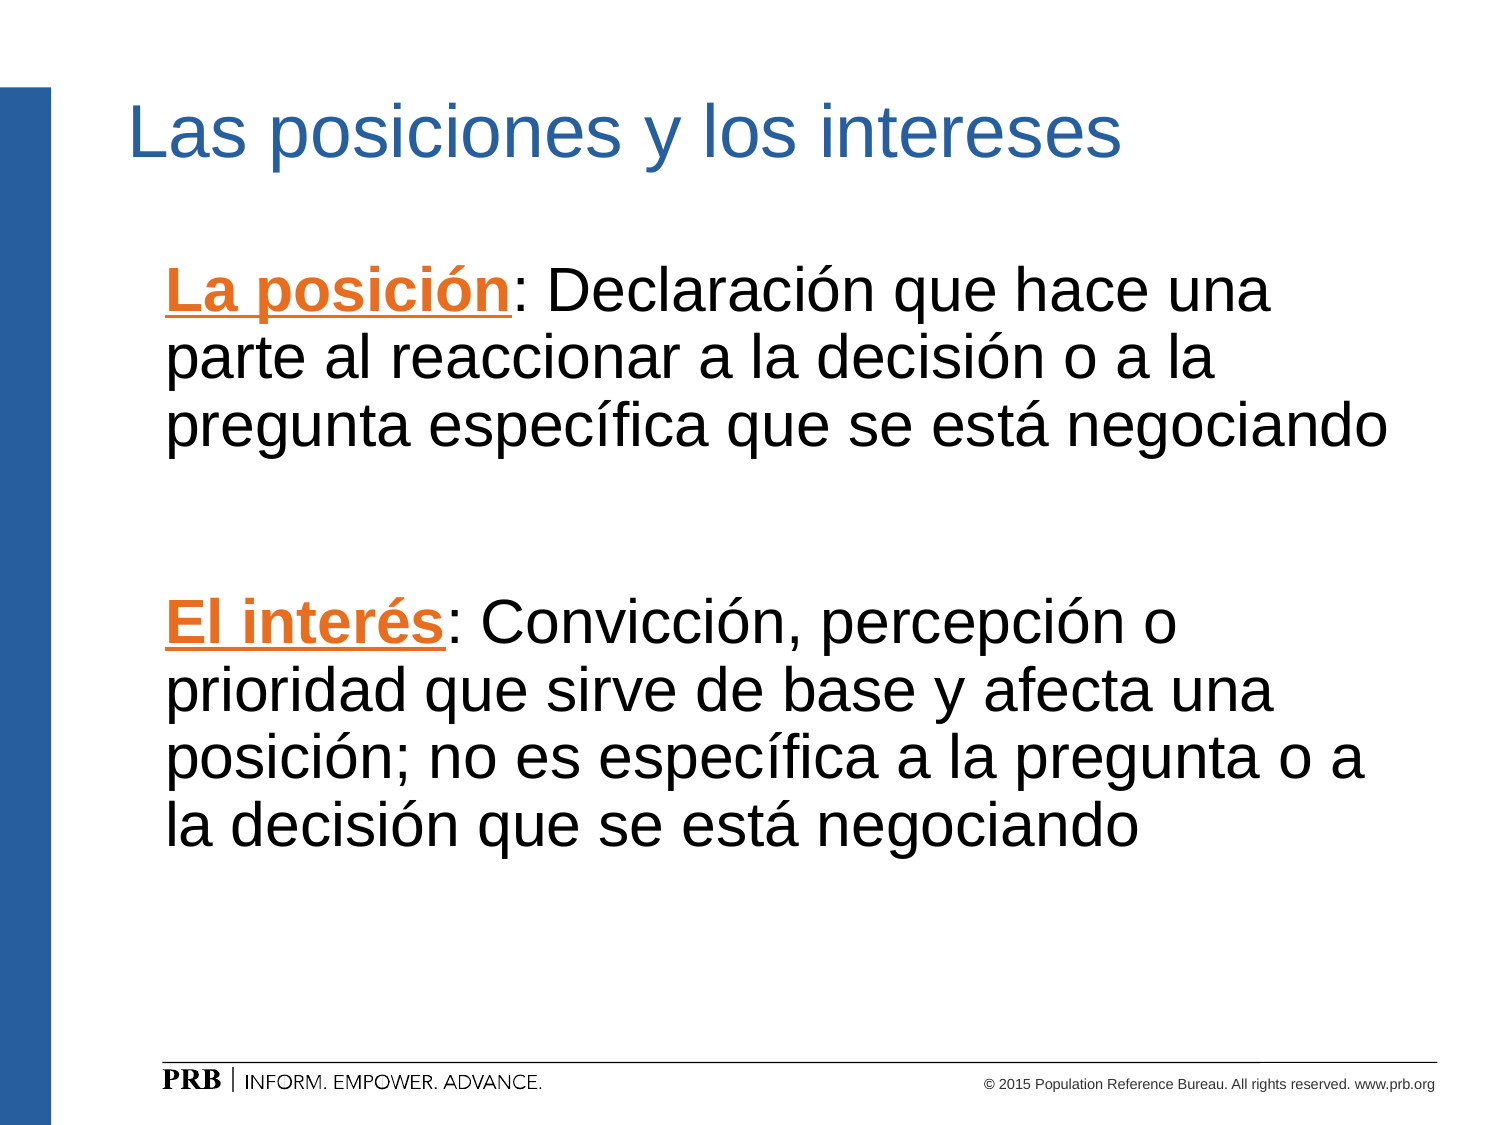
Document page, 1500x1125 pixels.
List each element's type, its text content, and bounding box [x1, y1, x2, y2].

title Las posiciones y los intereses [112, 74, 1438, 217]
list La posición: Declaración que hace una parte al reaccionar a la decisión o a la pregunta específica que se está negociando El interés: Convicción, percepción o prioridad que sirve de base y afecta una posición; no es específica a la pregunta o a la decisión que se está negociando [149, 249, 1419, 1125]
